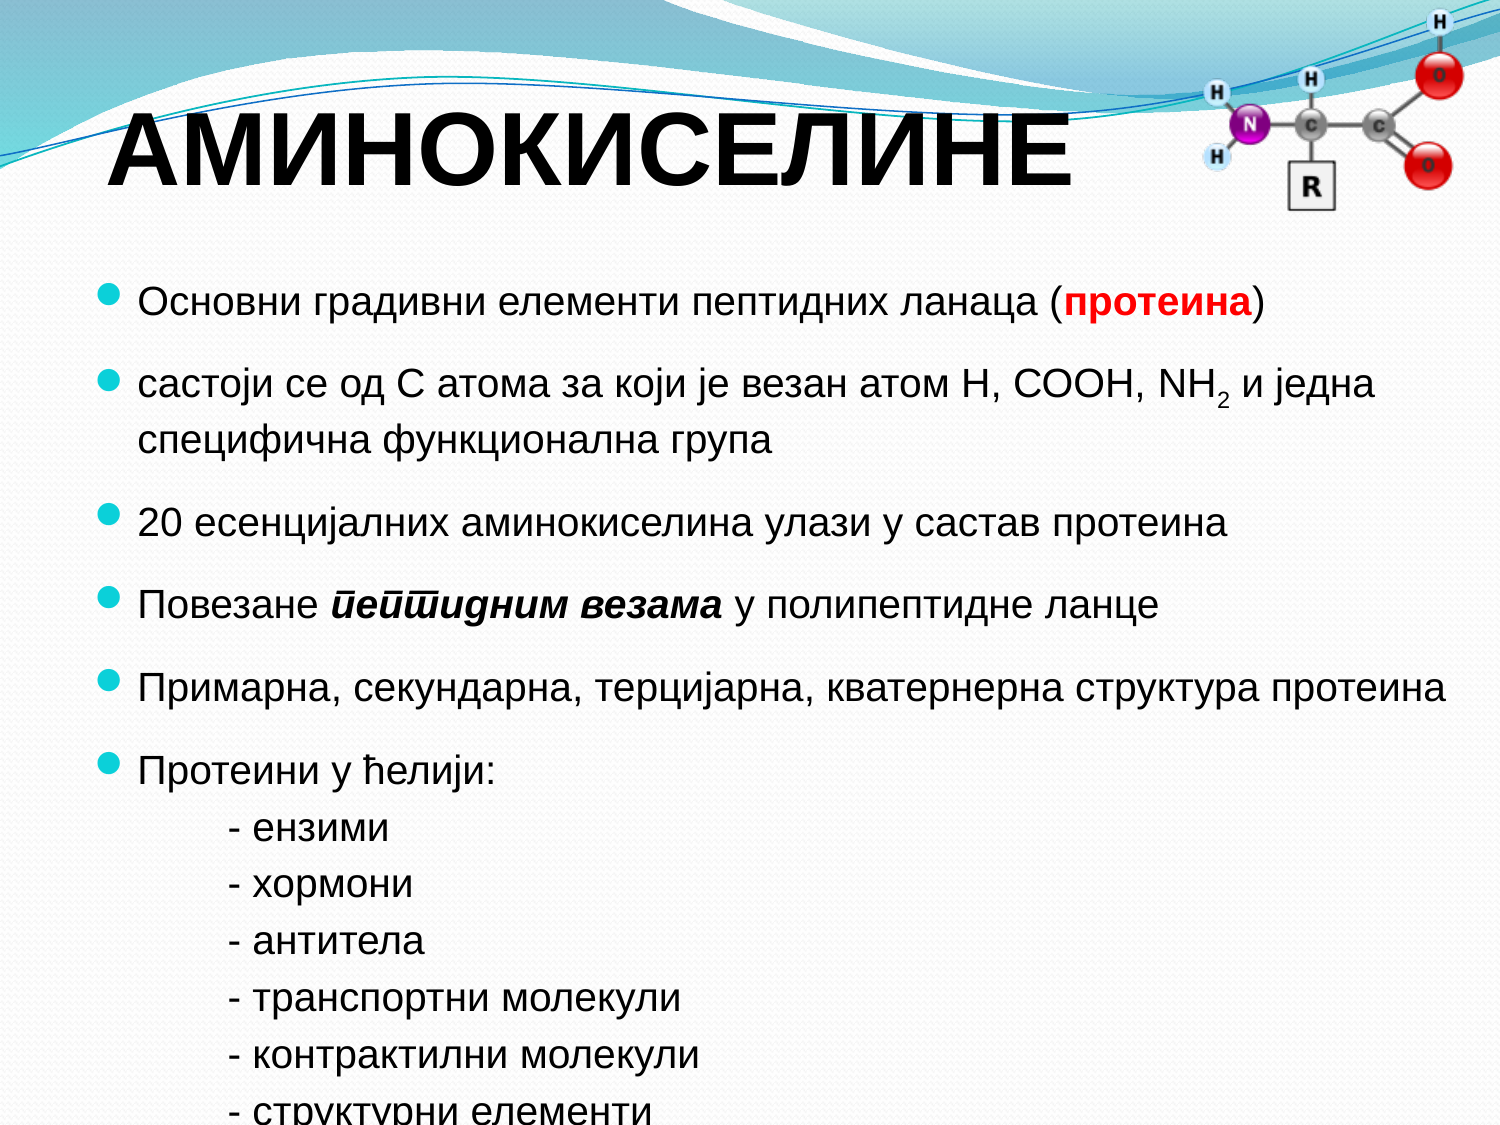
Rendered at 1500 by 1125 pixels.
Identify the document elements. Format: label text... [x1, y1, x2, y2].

picture [1174, 0, 1488, 223]
title АМИНОКИСЕЛИНЕ [41, 19, 1140, 207]
list Основни градивни елементи пептидних ланаца (протеина) састоји се од С атома за који је везан атом Н, СООН, NH2 и једна специфична функционална група 20 есенцијалних аминокиселина улази у састав протеина Повезане пептидним везама у полипептидне ланце Примарна, секундарна, терцијарна, кватернерна структура протеина Протеини у ћелији: - ензими - хормони - антитела - транспортни молекули - контрактилни молекули - структурни елементи [79, 267, 1500, 1125]
